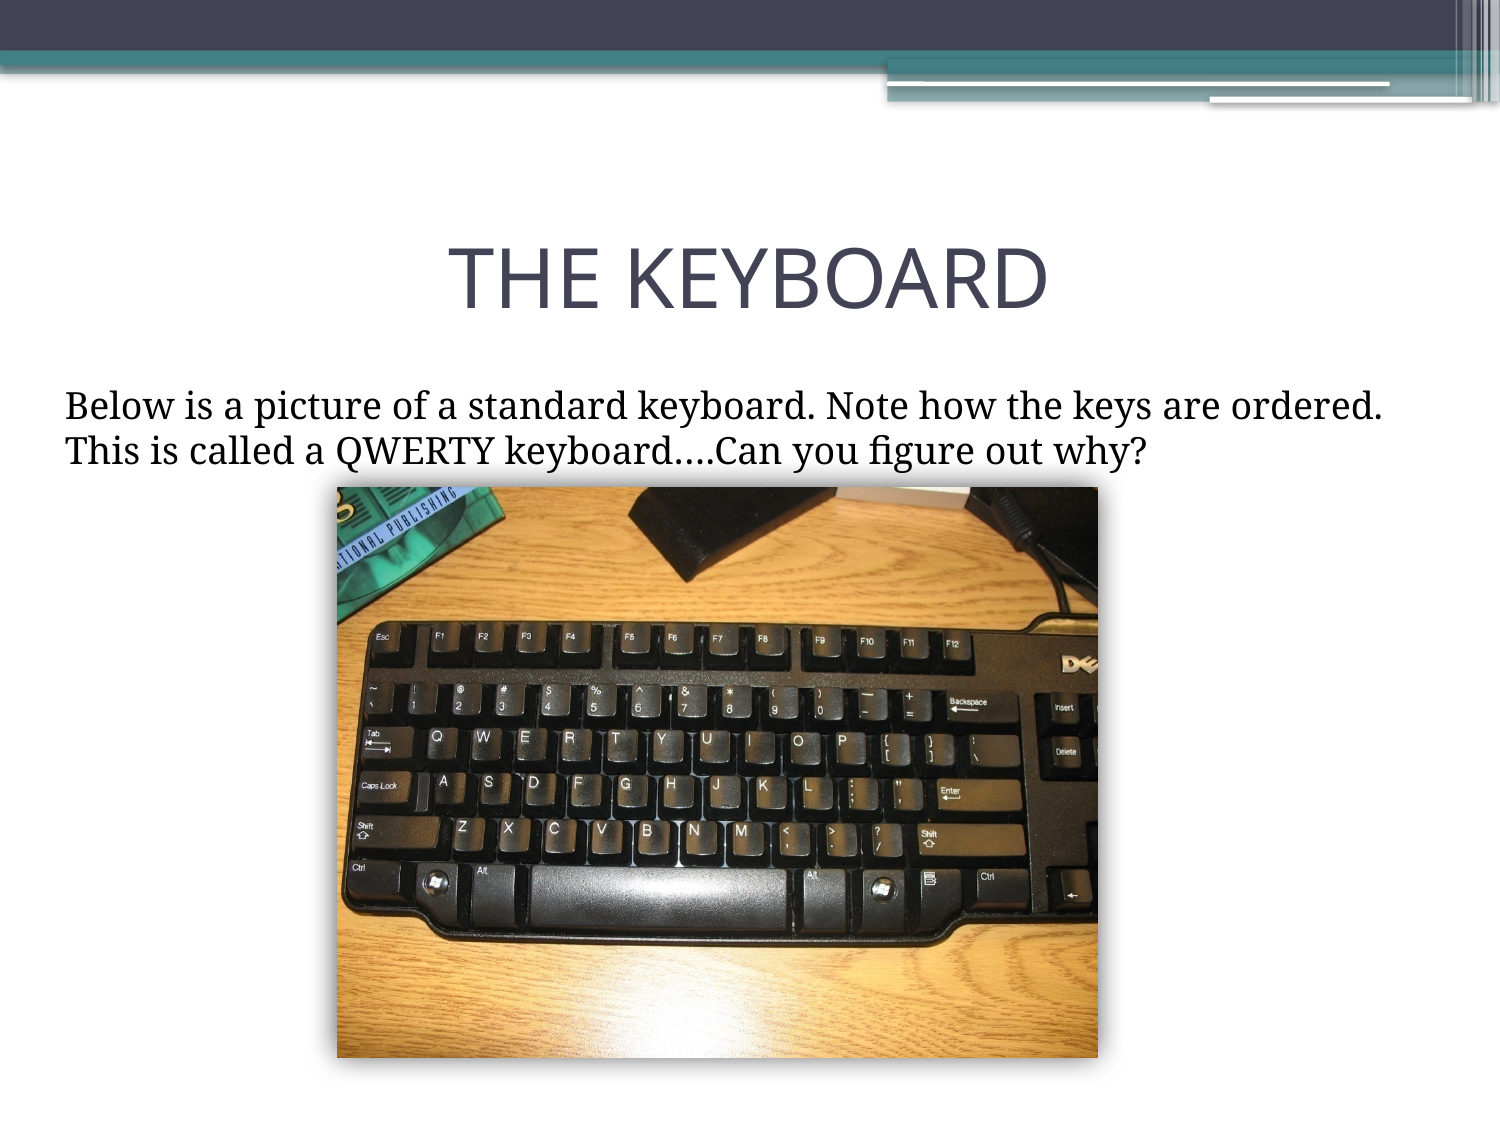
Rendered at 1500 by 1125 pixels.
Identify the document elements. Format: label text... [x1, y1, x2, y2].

picture [337, 487, 1098, 1058]
title THE KEYBOARD [75, 187, 1425, 363]
text_box Below is a picture of a standard keyboard. Note how the keys are ordered. This is called a QWERTY keyboard….Can you figure out why? [49, 374, 1413, 480]
